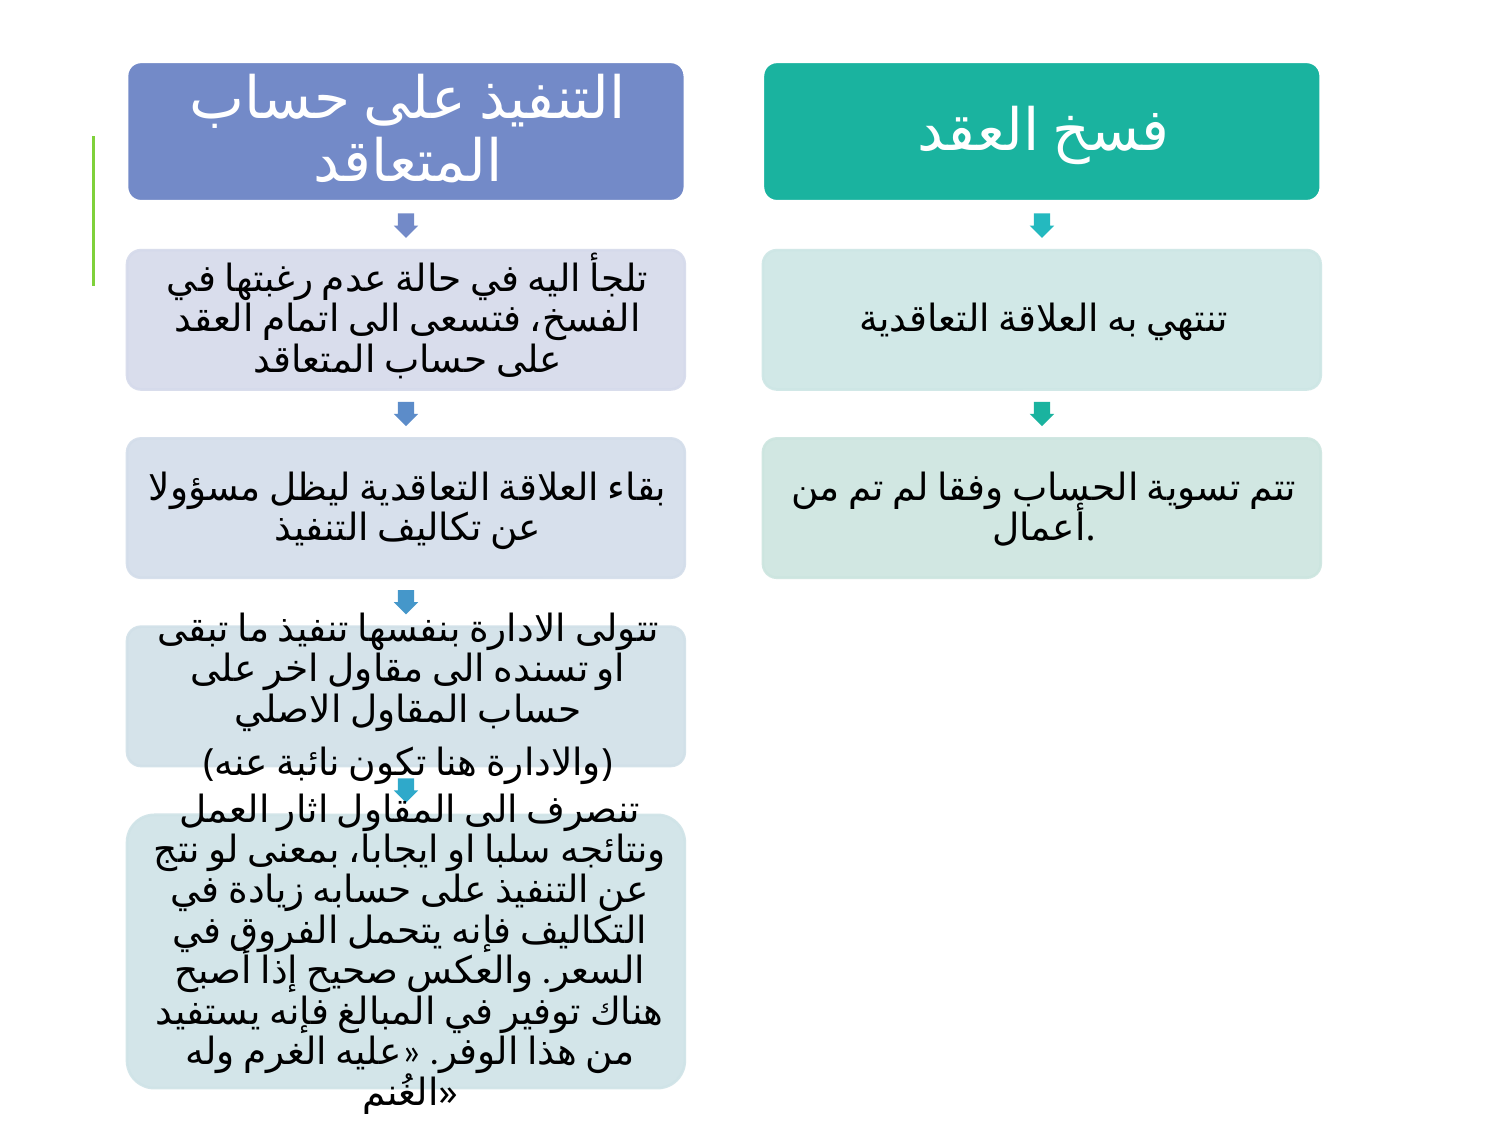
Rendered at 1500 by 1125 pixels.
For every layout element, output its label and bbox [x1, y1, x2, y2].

text_box [125, 49, 1323, 1101]
